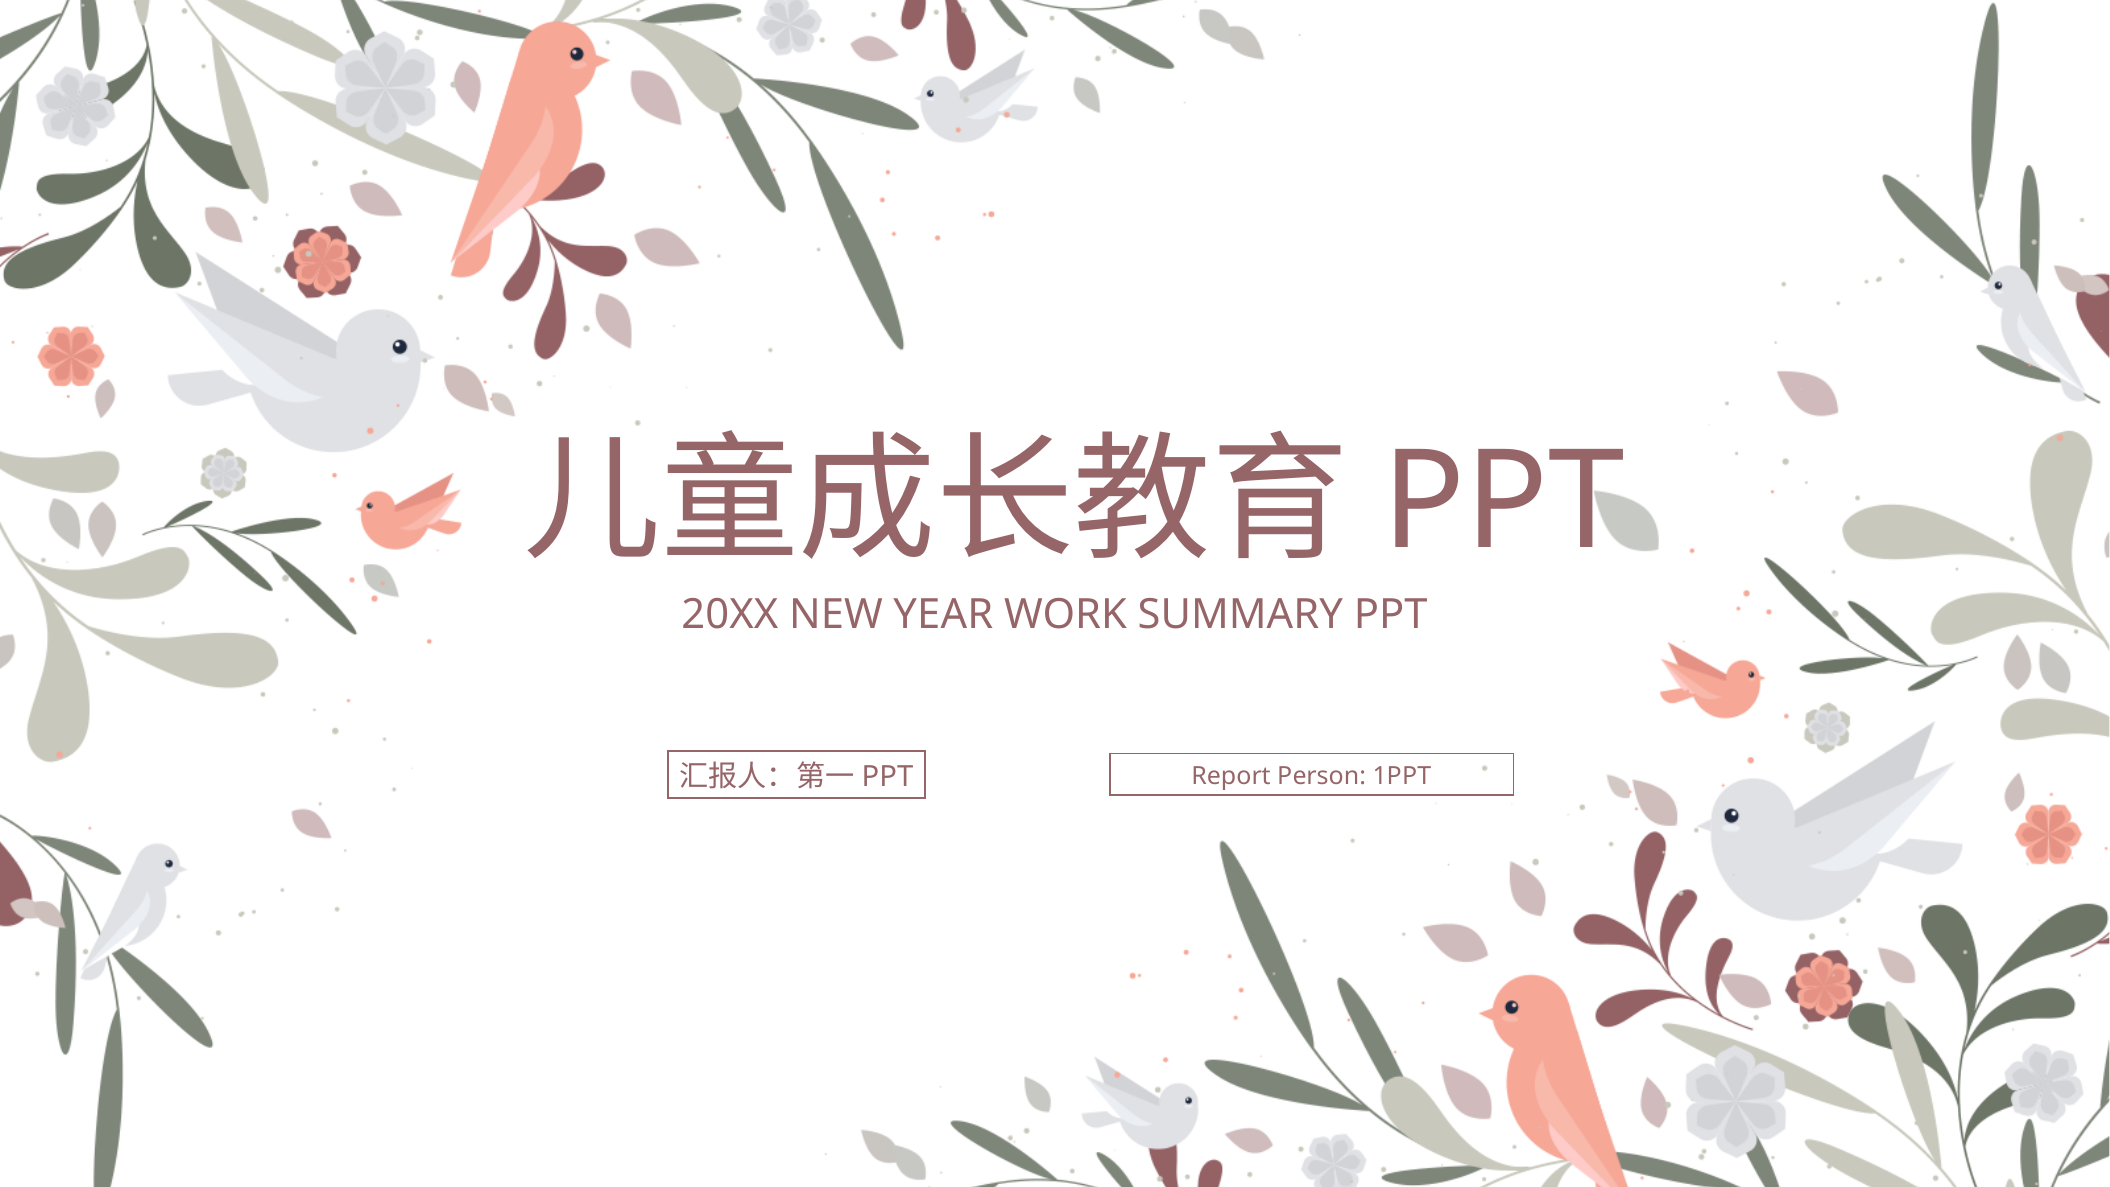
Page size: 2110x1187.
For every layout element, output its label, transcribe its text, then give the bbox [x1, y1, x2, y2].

text_box 汇报人：第一PPT [667, 751, 925, 798]
text_box [0, 0, 2110, 1187]
text_box Report Person: 1PPT [1109, 753, 1514, 795]
text_box 20XX NEW YEAR WORK SUMMARY PPT [559, 587, 1550, 638]
text_box 儿童成长教育PPT [487, 410, 1662, 576]
